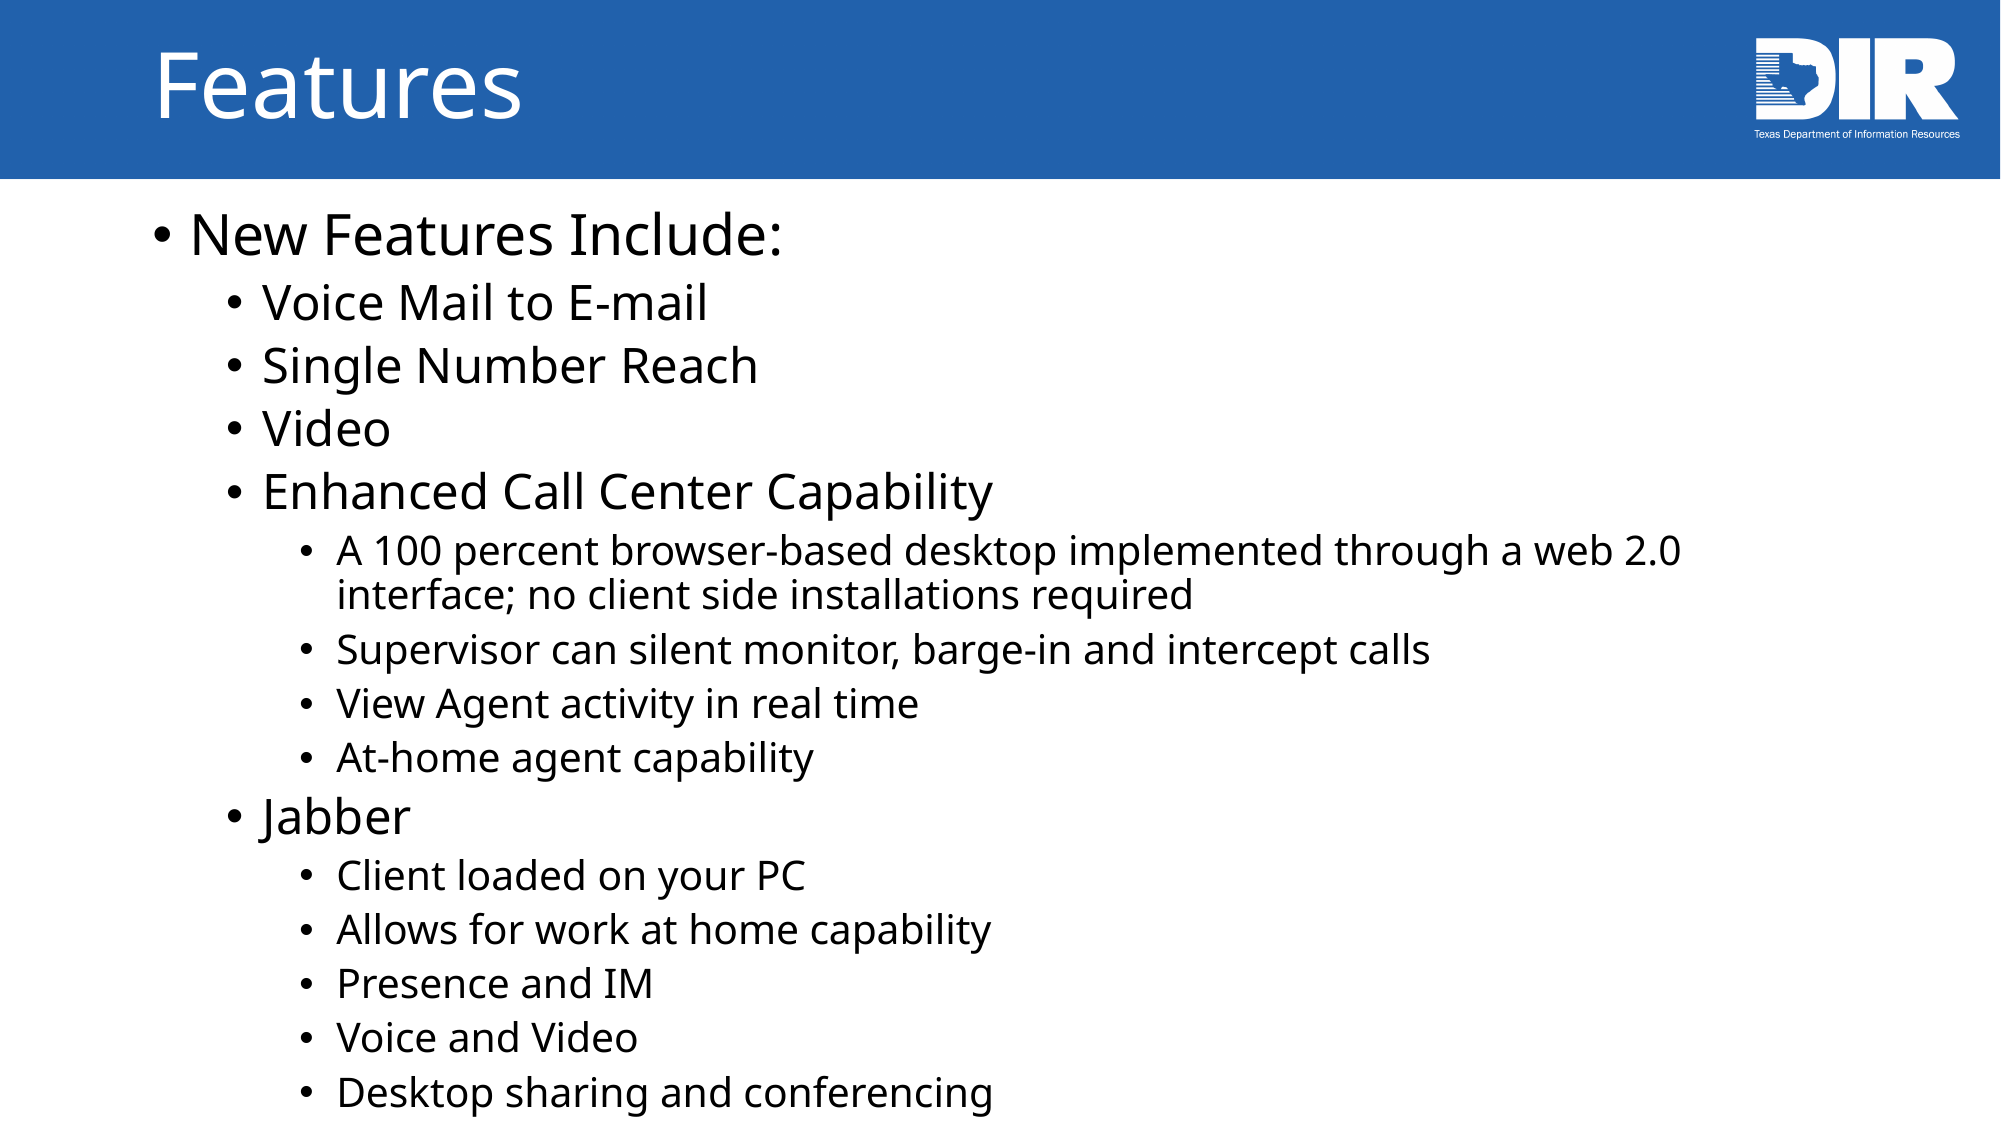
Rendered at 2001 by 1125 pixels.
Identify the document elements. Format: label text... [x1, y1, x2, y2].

list New Features Include: Voice Mail to E-mail Single Number Reach Video Enhanced Call Center Capability A 100 percent browser-based desktop implemented through a web 2.0 interface; no client side installations required Supervisor can silent monitor, barge-in and intercept calls View Agent activity in real time At-home agent capability Jabber Client loaded on your PC Allows for work at home capability Presence and IM Voice and Video Desktop sharing and conferencing [137, 199, 1863, 1125]
title Features [137, 0, 1863, 179]
picture [0, 0, 2001, 1125]
